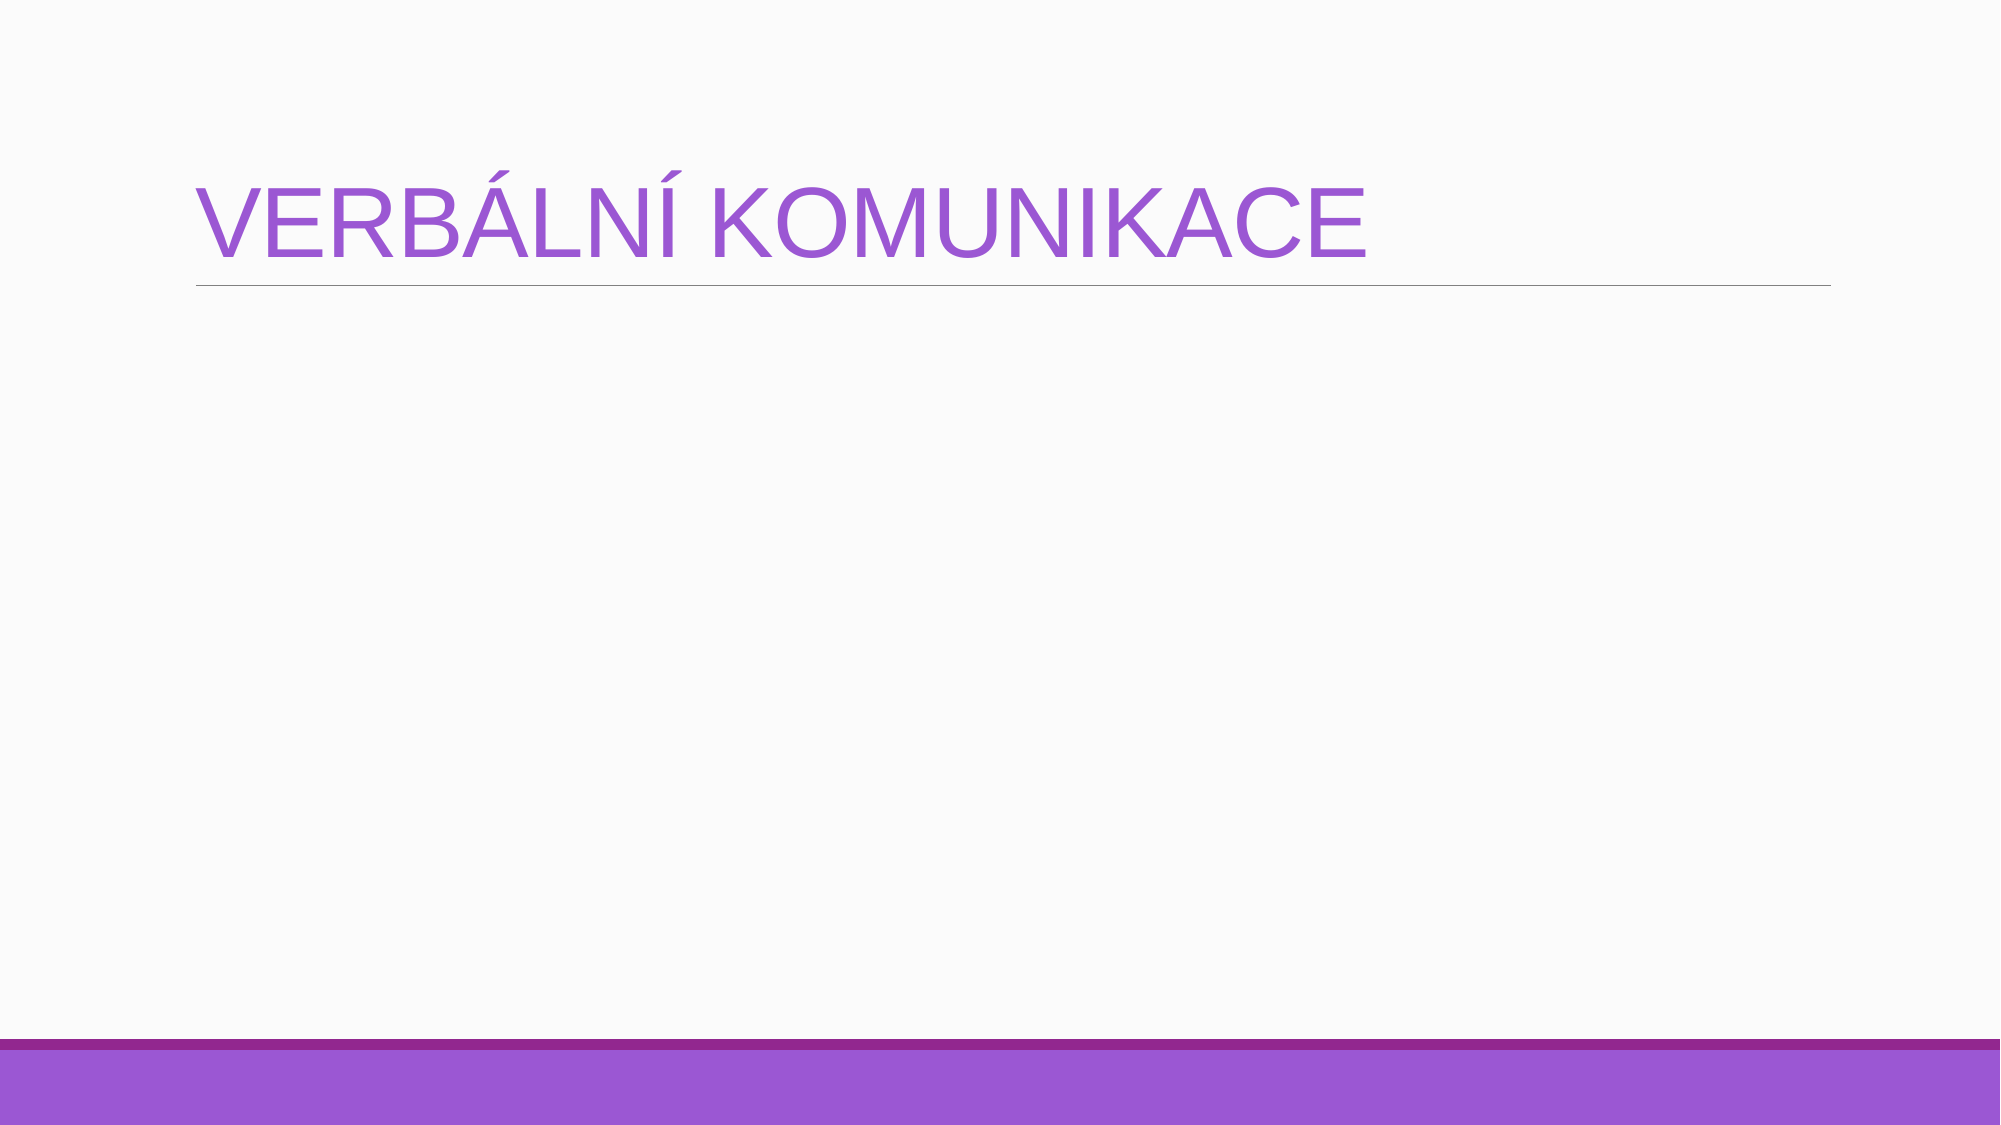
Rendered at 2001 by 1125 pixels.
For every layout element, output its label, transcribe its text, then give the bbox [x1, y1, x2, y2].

title VERBÁLNÍ KOMUNIKACE [180, 47, 1830, 285]
